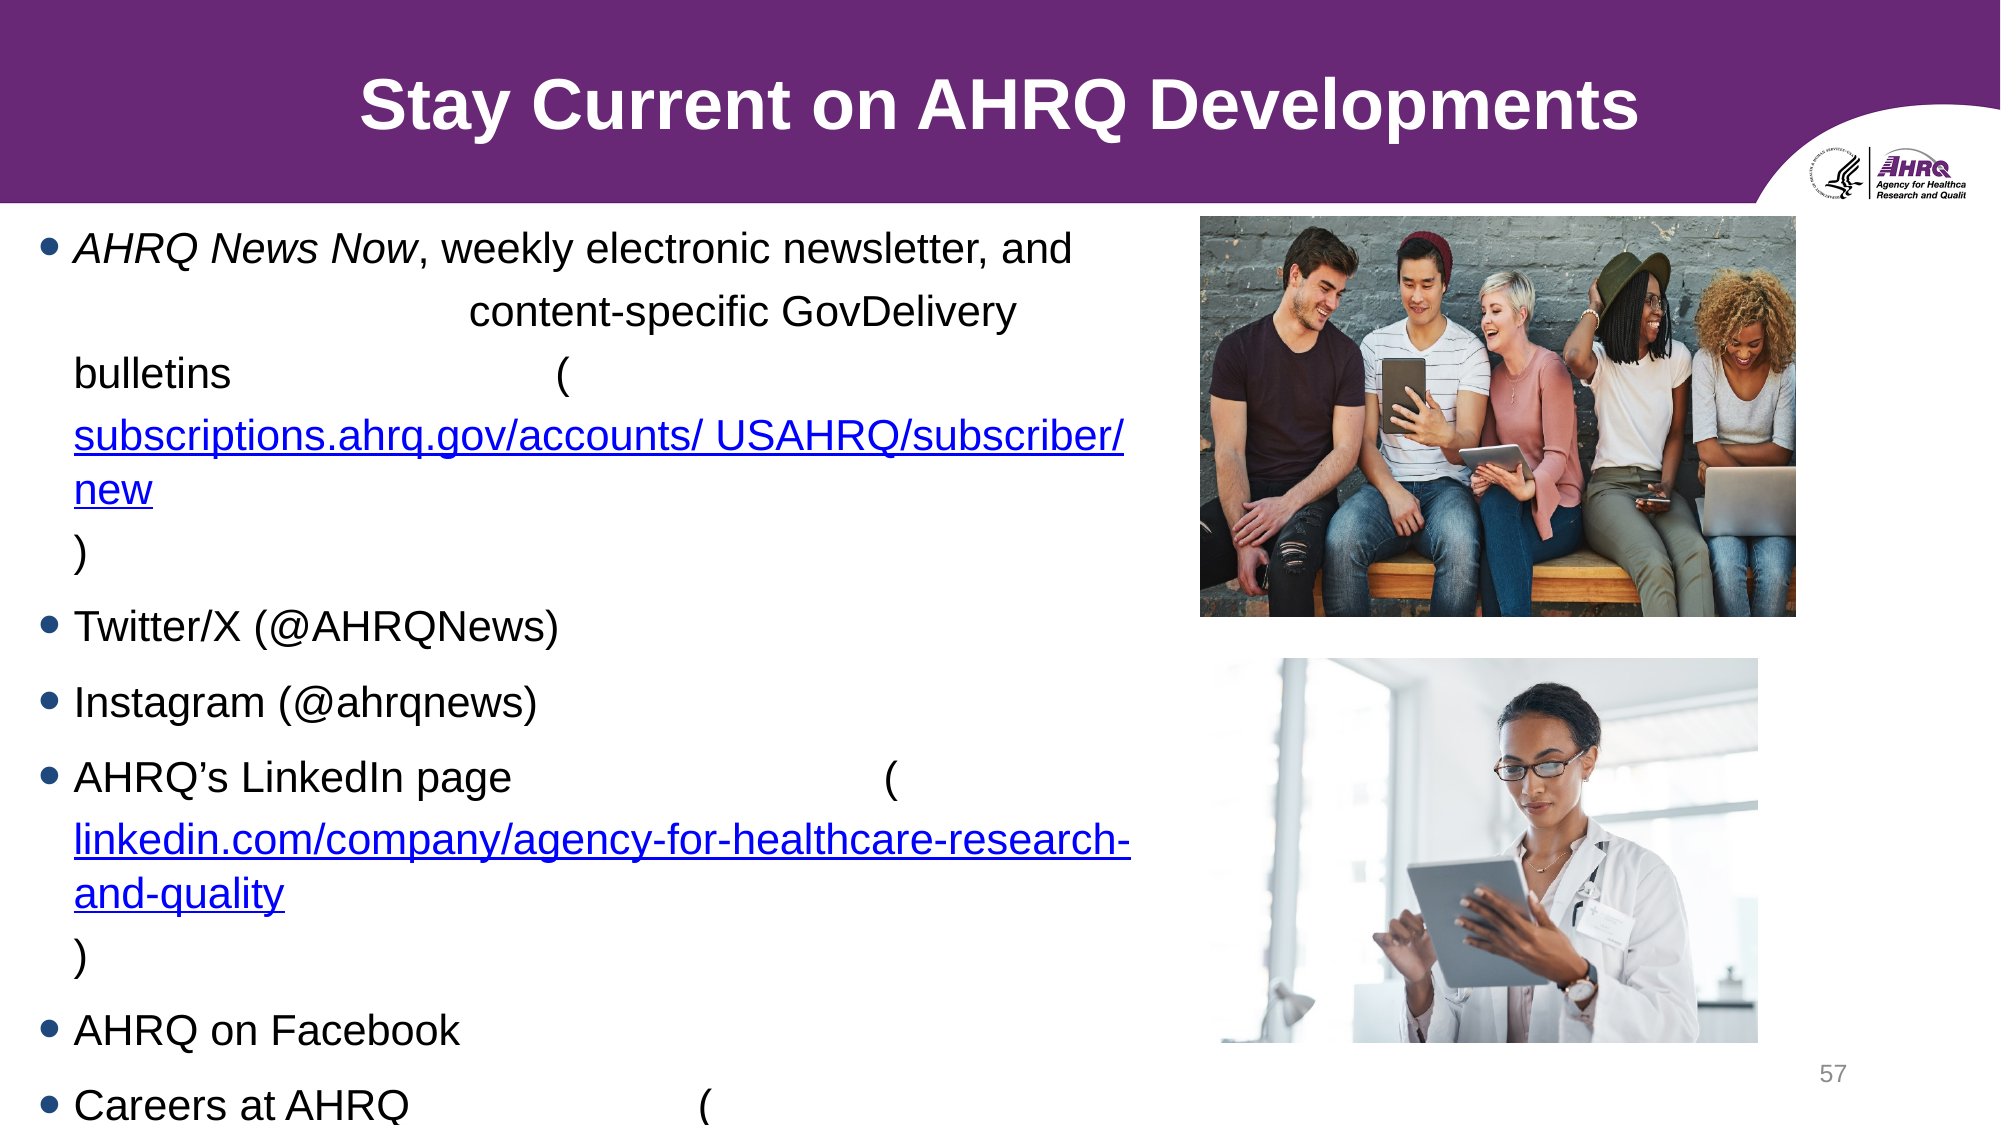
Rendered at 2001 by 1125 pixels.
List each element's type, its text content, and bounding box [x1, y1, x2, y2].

slide_number 57 [1412, 1042, 1863, 1103]
picture [0, 0, 2001, 1125]
title Stay Current on AHRQ Developments [275, 50, 1725, 152]
text_box AHRQ News Now, weekly electronic newsletter, and content-specific GovDelivery bulletins (subscriptions.ahrq.gov/accounts/ USAHRQ/subscriber/new) Twitter/X (@AHRQNews) Instagram (@ahrqnews) AHRQ’s LinkedIn page (linkedin.com/company/agency-for-healthcare-research-and-quality) AHRQ on Facebook Careers at AHRQ (ahrq.gov/cpi/about/careers/index.html [0, 202, 1157, 1103]
